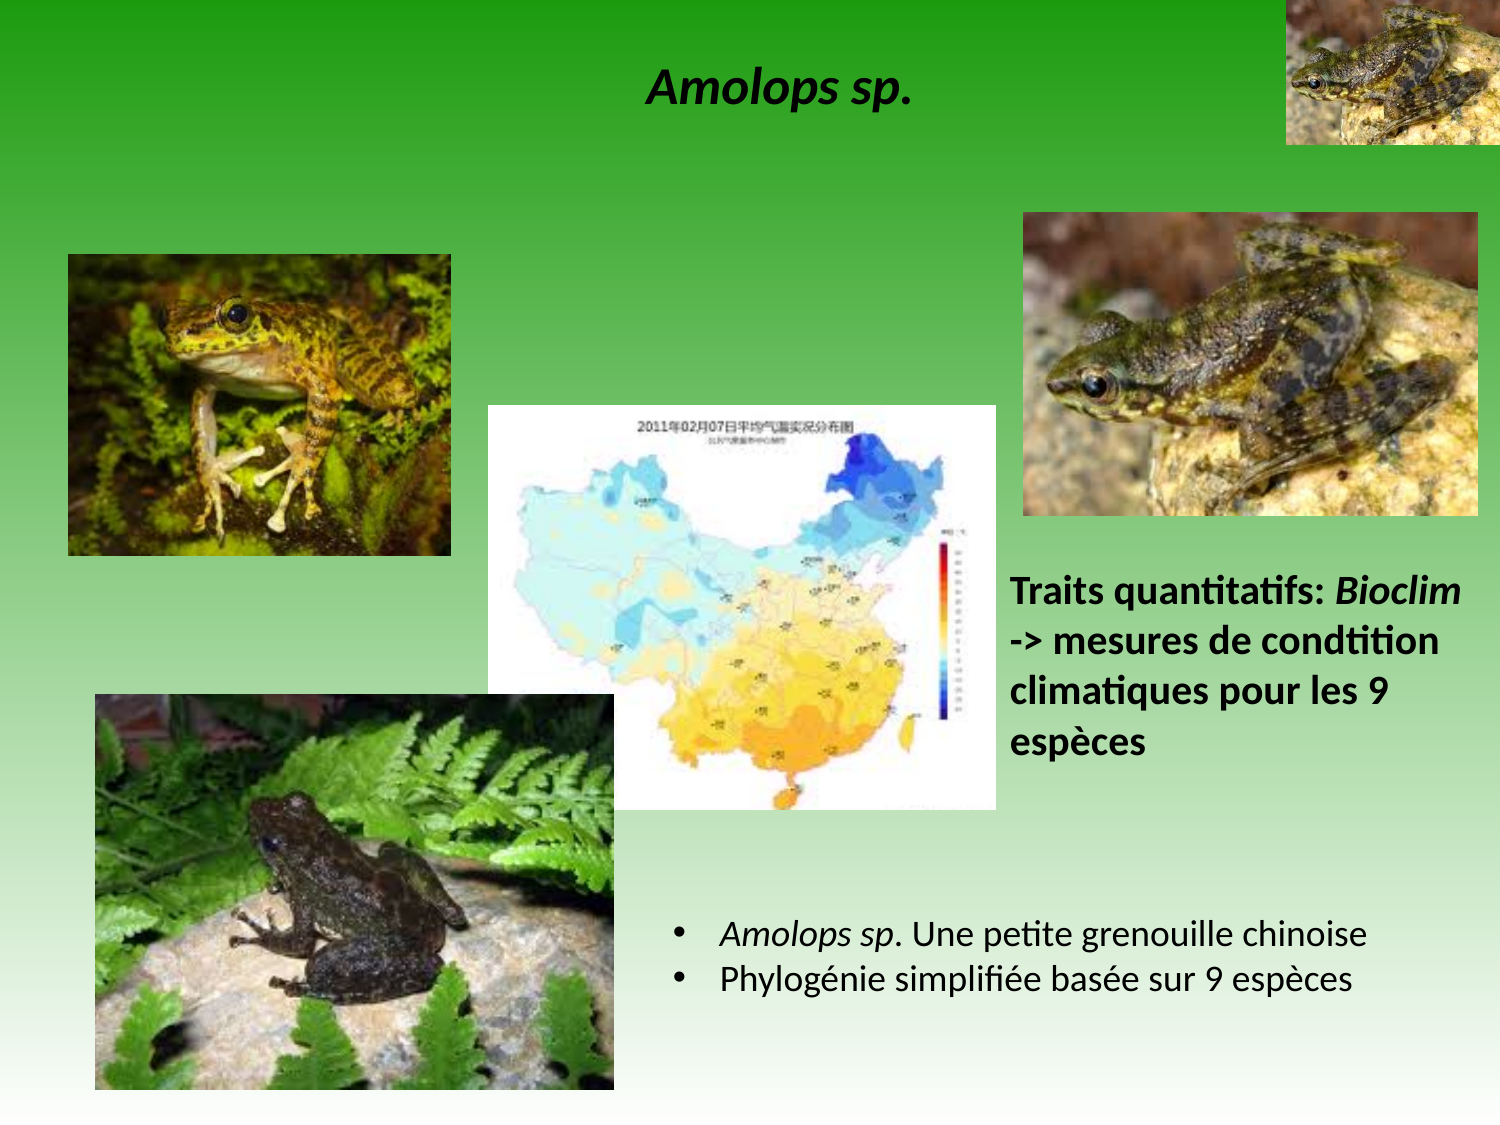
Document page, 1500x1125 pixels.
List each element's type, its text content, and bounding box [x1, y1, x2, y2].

title Amolops sp. [112, 43, 1449, 187]
picture [1023, 212, 1478, 516]
text_box Traits quantitatifs: Bioclim -> mesures de condtition climatiques pour les 9 espèces [1001, 555, 1500, 771]
text_box Amolops sp. Une petite grenouille chinoise Phylogénie simplifiée basée sur 9 espèces [658, 901, 1449, 1007]
picture [68, 254, 452, 557]
picture [1286, 0, 1500, 146]
picture [95, 404, 996, 1090]
